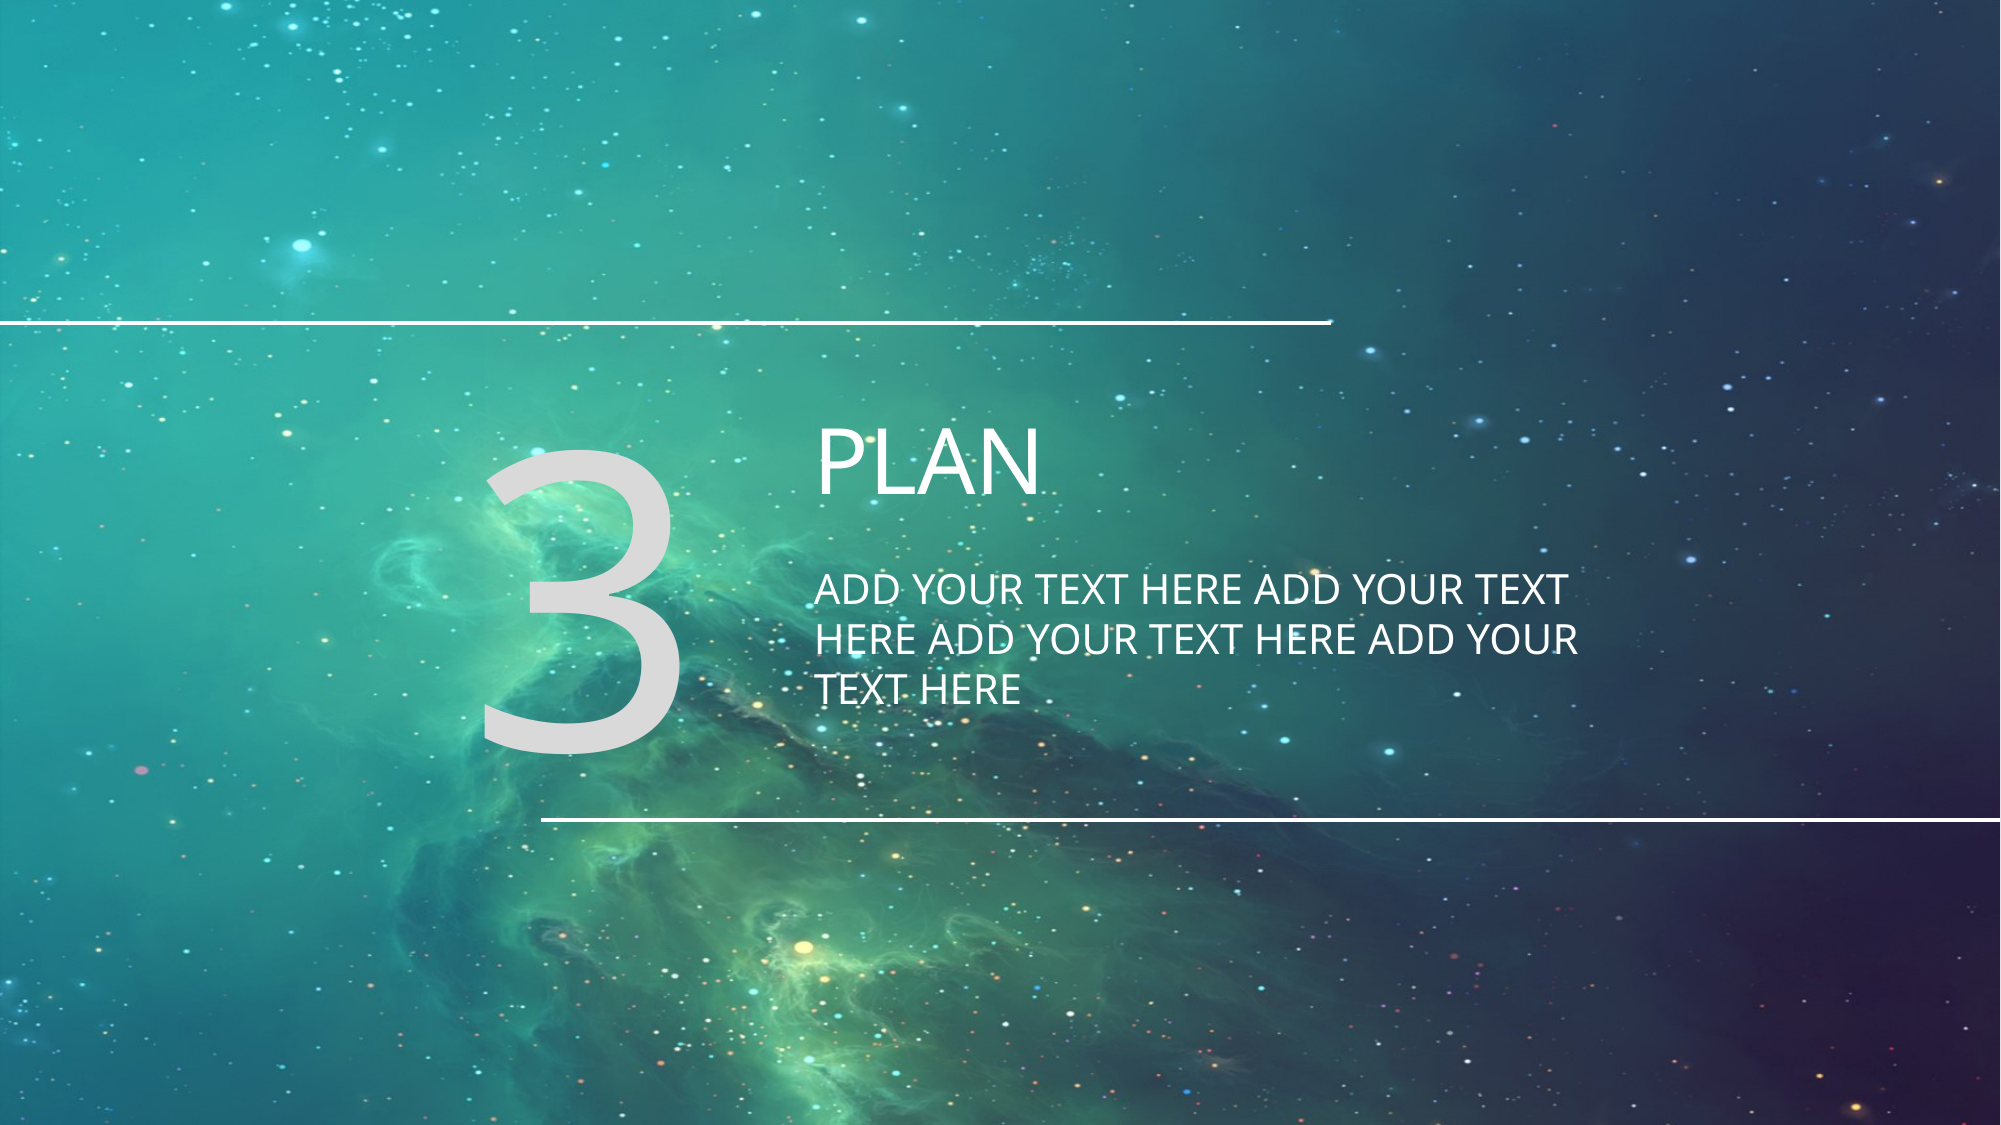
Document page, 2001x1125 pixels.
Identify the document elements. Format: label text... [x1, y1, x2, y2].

picture [0, 0, 2001, 1125]
text_box 3 [451, 328, 790, 841]
text_box PLAN [799, 395, 1222, 520]
text_box ADD YOUR TEXT HERE ADD YOUR TEXT HERE ADD YOUR TEXT HERE ADD YOUR TEXT HERE [798, 555, 1669, 721]
